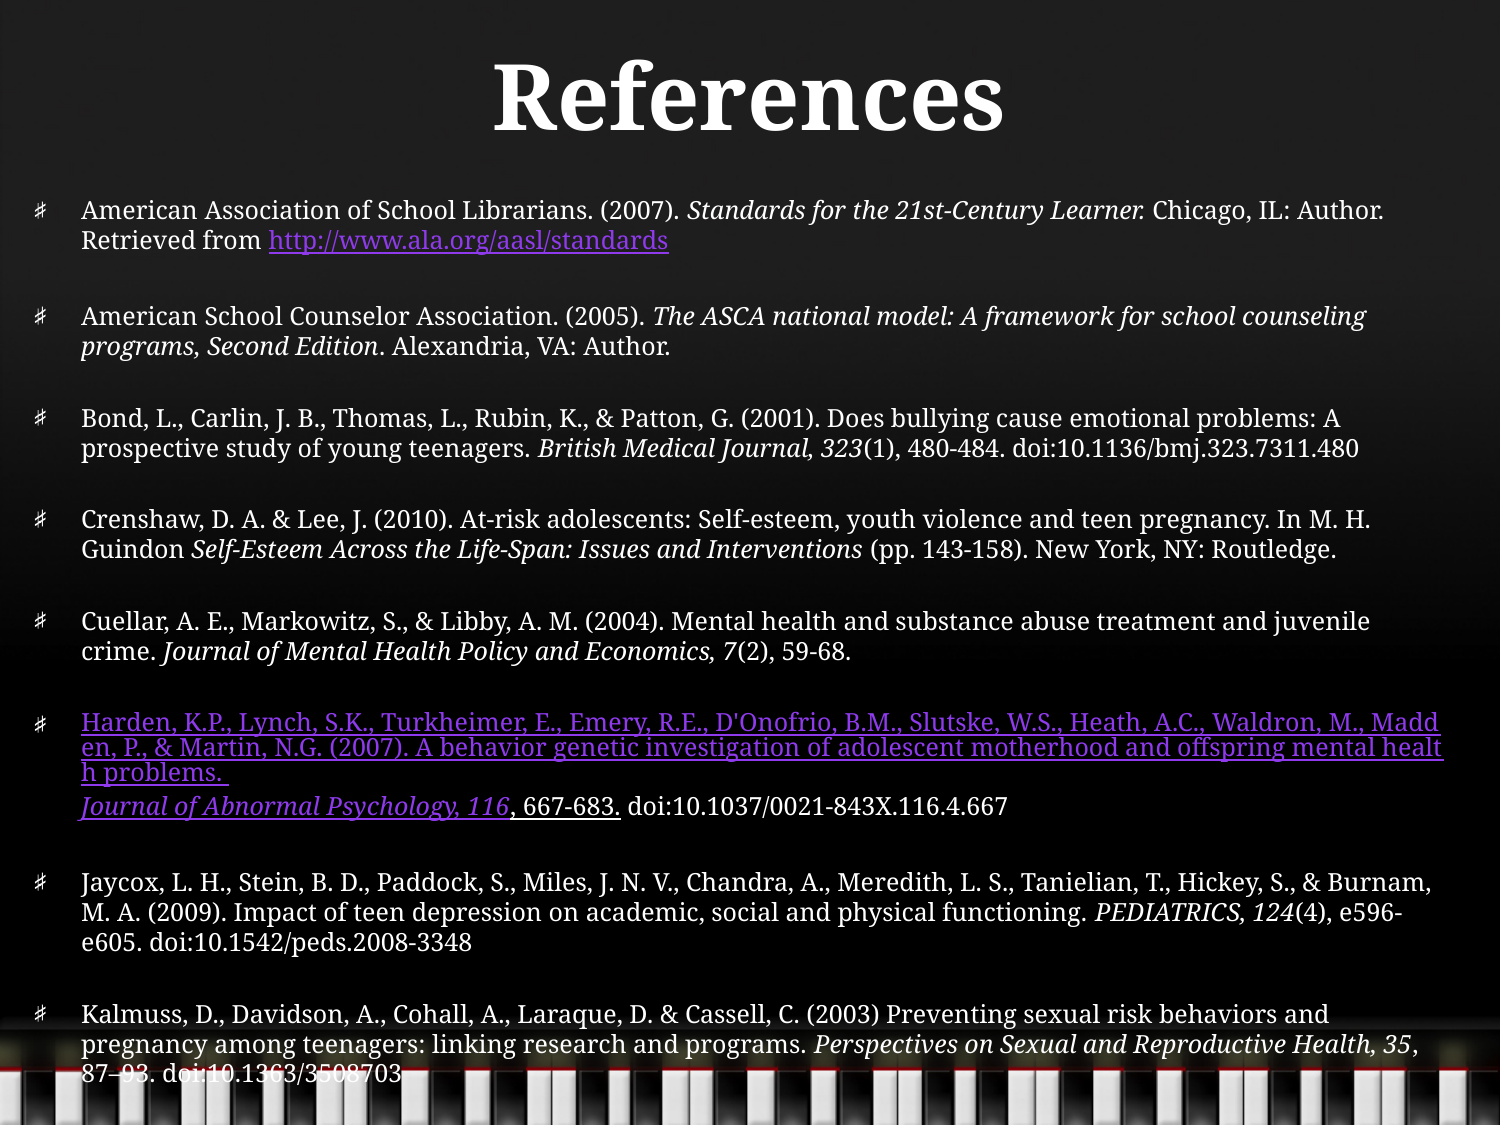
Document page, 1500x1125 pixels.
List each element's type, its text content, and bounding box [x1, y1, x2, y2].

picture [34, 611, 46, 629]
picture [0, 0, 1500, 1125]
picture [34, 509, 46, 528]
picture [34, 715, 46, 733]
picture [34, 408, 46, 426]
title References [75, 0, 1425, 187]
picture [34, 306, 46, 325]
picture [34, 201, 46, 219]
list American Association of School Librarians. (2007). Standards for the 21st-Century Learner. Chicago, IL: Author. Retrieved from http://www.ala.org/aasl/standards American School Counselor Association. (2005). The ASCA national model: A framework for school counseling programs, Second Edition. Alexandria, VA: Author. Bond, L., Carlin, J. B., Thomas, L., Rubin, K., & Patton, G. (2001). Does bullying cause emotional problems: A prospective study of young teenagers. British Medical Journal, 323(1), 480-484. doi:10.1136/bmj.323.7311.480 Crenshaw, D. A. & Lee, J. (2010). At-risk adolescents: Self-esteem, youth violence and teen pregnancy. In M. H. Guindon Self-Esteem Across the Life-Span: Issues and Interventions (pp. 143-158). New York, NY: Routledge. Cuellar, A. E., Markowitz, S., & Libby, A. M. (2004). Mental health and substance abuse treatment and juvenile crime. Journal of Mental Health Policy and Economics, 7(2), 59-68. Harden, K.P., Lynch, S.K., Turkheimer, E., Emery, R.E., D'Onofrio, B.M., Slutske, W.S., Heath, A.C., Waldron, M., Madden, P., & Martin, N.G. (2007). A behavior genetic investigation of adolescent motherhood and offspring mental health problems. Journal of Abnormal Psychology, 116, 667-683. doi:10.1037/0021-843X.116.4.667 Jaycox, L. H., Stein, B. D., Paddock, S., Miles, J. N. V., Chandra, A., Meredith, L. S., Tanielian, T., Hickey, S., & Burnam, M. A. (2009). Impact of teen depression on academic, social and physical functioning. PEDIATRICS, 124(4), e596-e605. doi:10.1542/peds.2008-3348 Kalmuss, D., Davidson, A., Cohall, A., Laraque, D. & Cassell, C. (2003) Preventing sexual risk behaviors and pregnancy among teenagers: linking research and programs. Perspectives on Sexual and Reproductive Health, 35, 87–93. doi:10.1363/3508703 [19, 187, 1465, 1059]
picture [34, 872, 46, 891]
picture [34, 1004, 46, 1022]
